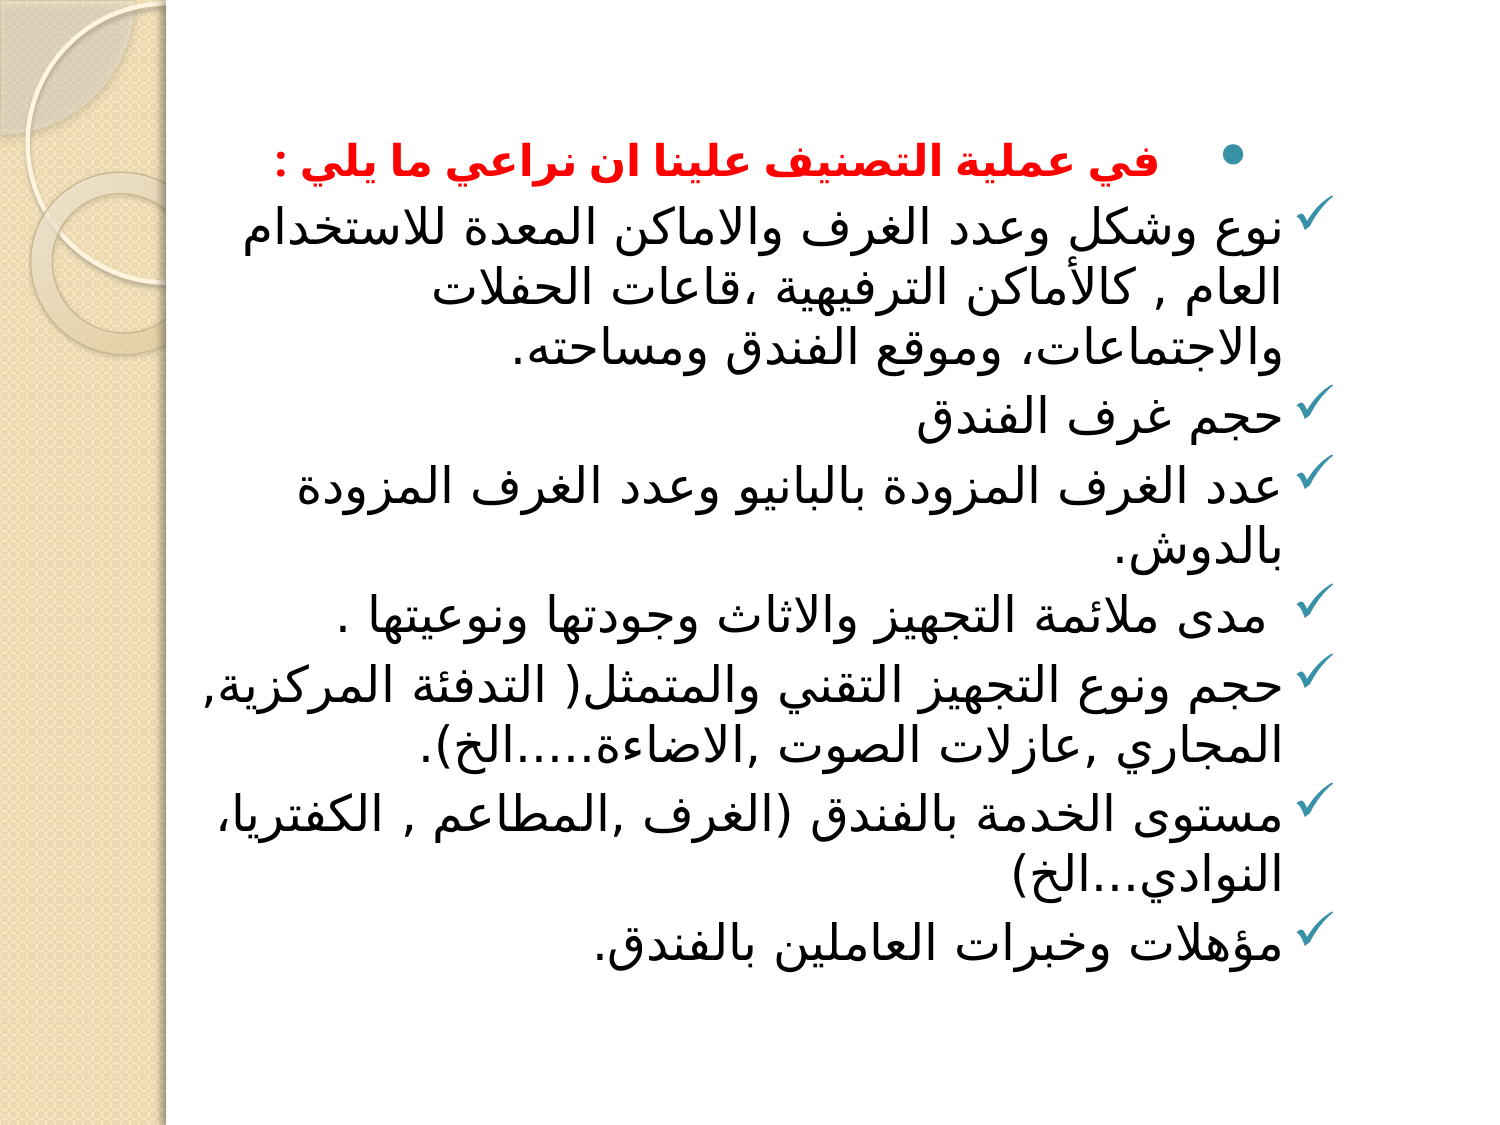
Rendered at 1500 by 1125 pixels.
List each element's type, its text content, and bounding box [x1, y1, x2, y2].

list في عملية التصنيف علينا ان نراعي ما يلي : نوع وشكل وعدد الغرف والاماكن المعدة للاستخدام العام , كالأماكن الترفيهية ،قاعات الحفلات والاجتماعات، وموقع الفندق ومساحته. حجم غرف الفندق عدد الغرف المزودة بالبانيو وعدد الغرف المزودة بالدوش. مدى ملائمة التجهيز والاثاث وجودتها ونوعيتها . حجم ونوع التجهيز التقني والمتمثل( التدفئة المركزية, المجاري ,عازلات الصوت ,الاضاءة.....الخ). مستوى الخدمة بالفندق (الغرف ,المطاعم , الكفتريا، النوادي...الخ) مؤهلات وخبرات العاملين بالفندق. [135, 125, 1353, 1000]
